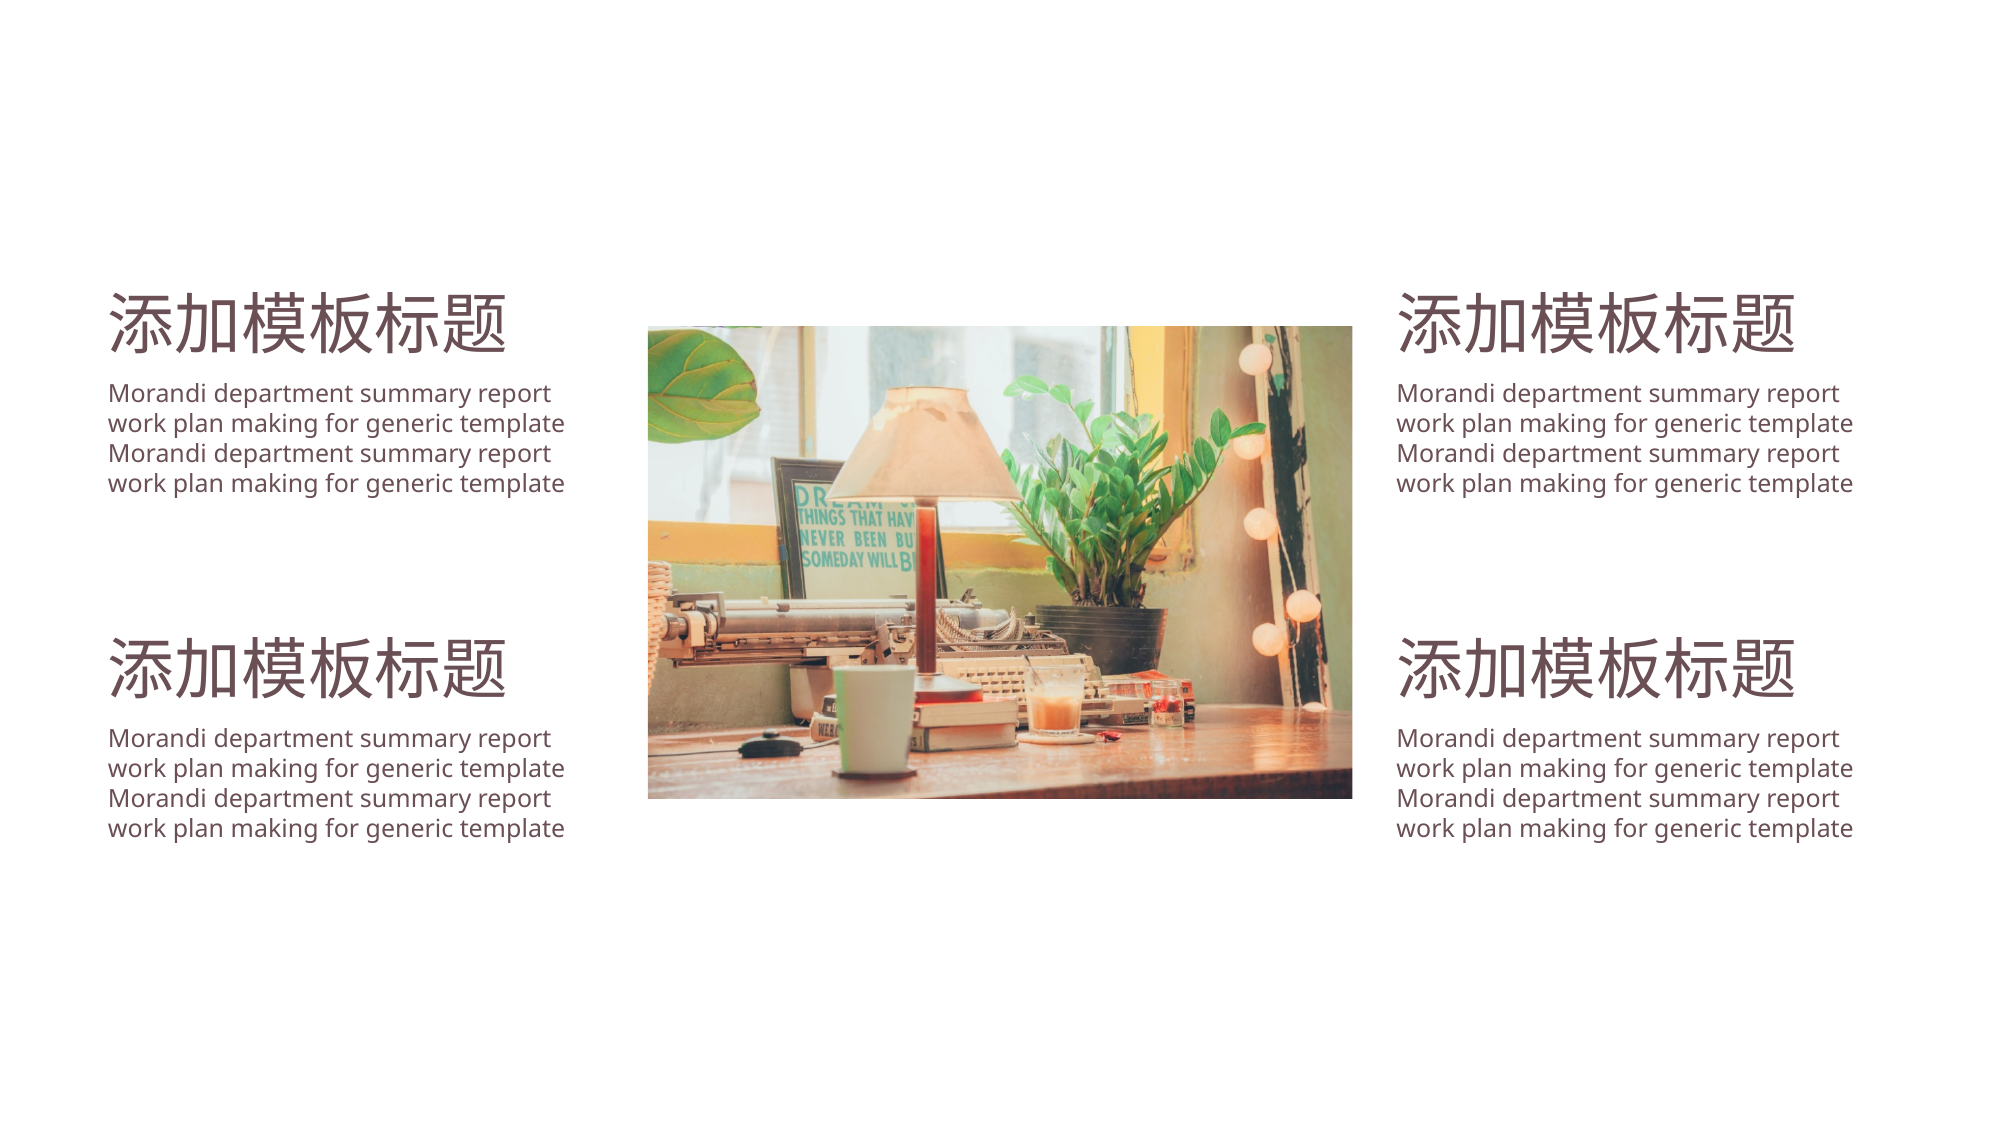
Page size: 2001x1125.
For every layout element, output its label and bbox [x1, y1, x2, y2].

text_box [90, 243, 1910, 882]
